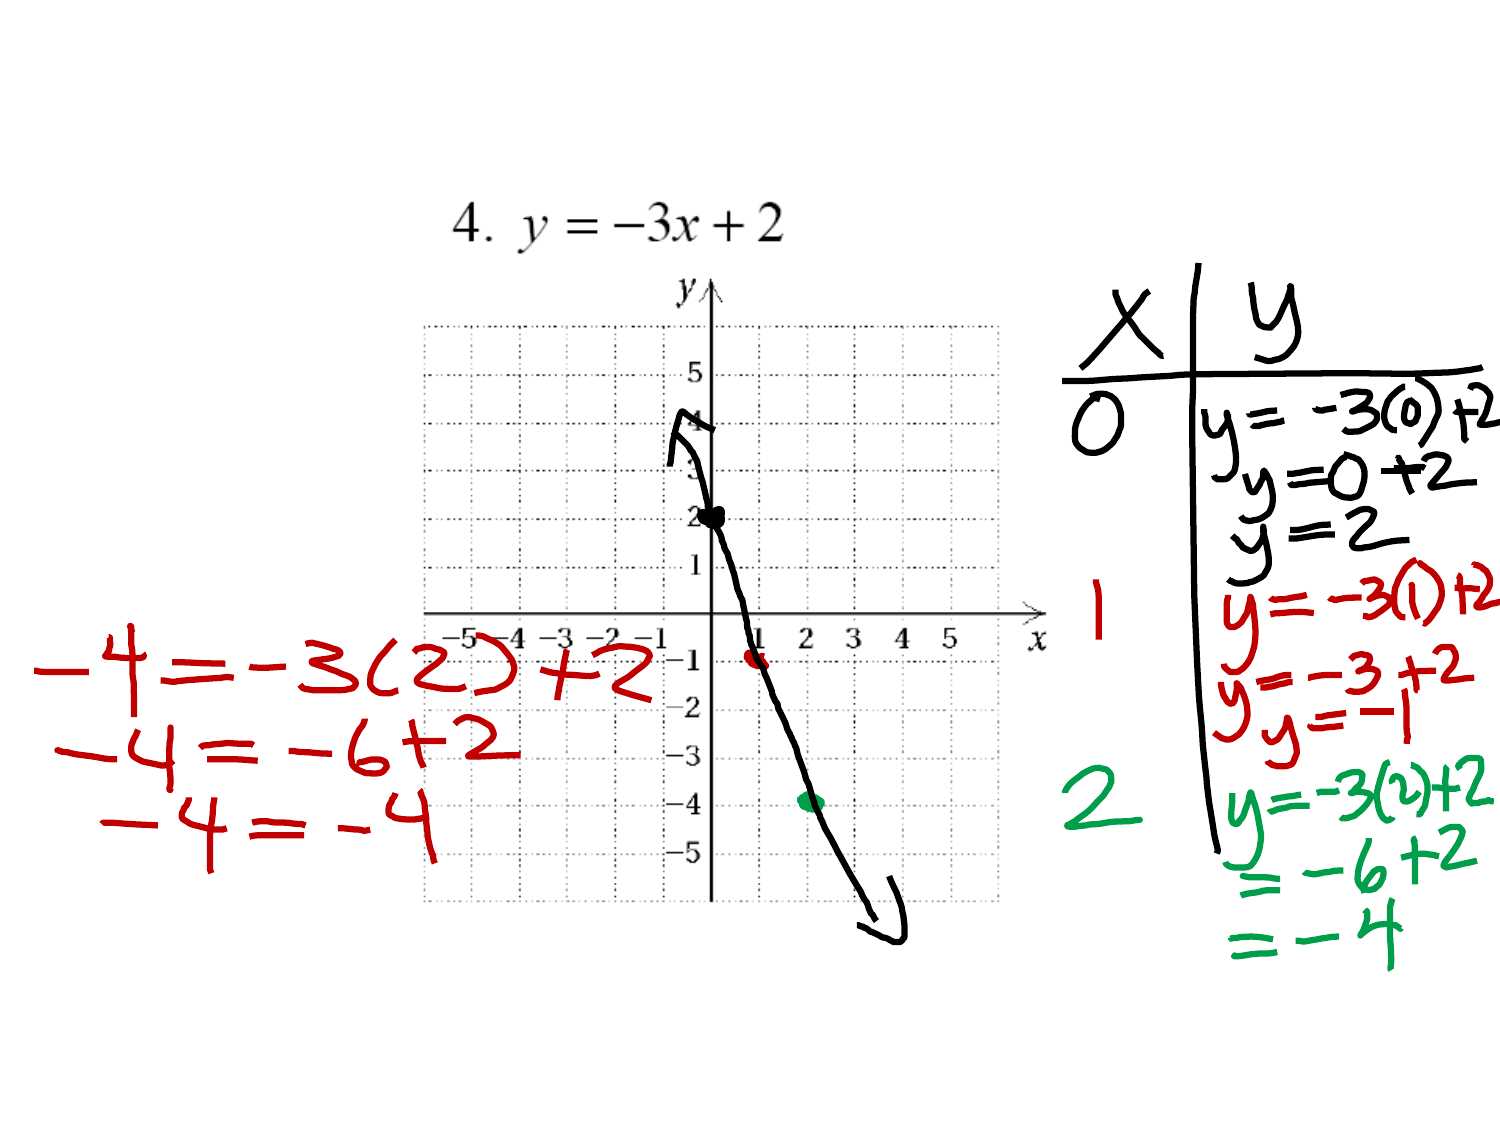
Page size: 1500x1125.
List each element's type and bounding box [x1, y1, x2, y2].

text_box [1403, 688, 1409, 744]
text_box [251, 820, 306, 827]
text_box [1346, 653, 1379, 693]
text_box [1413, 837, 1417, 885]
text_box [130, 729, 168, 767]
text_box [1340, 390, 1378, 433]
text_box [1191, 377, 1219, 854]
text_box [1288, 533, 1335, 540]
text_box [1263, 716, 1298, 768]
text_box [1213, 681, 1249, 741]
text_box [1096, 579, 1100, 640]
text_box [1383, 385, 1406, 431]
text_box [1096, 290, 1150, 355]
text_box [133, 649, 145, 659]
text_box [1393, 924, 1402, 930]
text_box [1230, 935, 1274, 941]
text_box [1316, 789, 1338, 794]
text_box [1345, 508, 1410, 550]
text_box [1308, 674, 1342, 679]
text_box [1268, 805, 1310, 814]
text_box [181, 797, 211, 830]
text_box [299, 642, 357, 692]
text_box [1356, 838, 1385, 894]
text_box [129, 625, 135, 718]
text_box [1337, 771, 1373, 820]
text_box [1249, 282, 1299, 362]
text_box [249, 834, 305, 838]
text_box [1289, 480, 1330, 486]
text_box [1271, 793, 1302, 801]
text_box [104, 636, 131, 659]
text_box [1361, 578, 1391, 618]
text_box [1096, 393, 1122, 454]
text_box [1414, 670, 1437, 674]
text_box [1127, 313, 1164, 357]
text_box [1457, 574, 1464, 615]
text_box [209, 797, 215, 874]
text_box [1295, 935, 1340, 943]
text_box [1241, 875, 1281, 880]
text_box [1223, 594, 1257, 673]
text_box [56, 749, 118, 761]
text_box [1403, 398, 1417, 425]
text_box [207, 758, 258, 762]
text_box [1359, 909, 1389, 937]
text_box [1251, 419, 1285, 427]
text_box [1402, 469, 1413, 494]
text_box [1438, 826, 1478, 869]
text_box [1227, 525, 1270, 585]
text_box [1256, 674, 1292, 683]
text_box [1422, 453, 1477, 489]
text_box [1393, 558, 1417, 618]
text_box [1096, 366, 1483, 382]
text_box [1233, 951, 1278, 957]
text_box [1469, 384, 1500, 426]
text_box [288, 750, 333, 755]
text_box [1303, 869, 1344, 876]
text_box [1419, 562, 1443, 625]
text_box [249, 665, 286, 669]
text_box [1240, 889, 1281, 897]
text_box [1203, 409, 1237, 481]
text_box [1330, 453, 1366, 499]
text_box [1410, 584, 1419, 619]
text_box [1389, 898, 1394, 971]
text_box [1096, 767, 1141, 825]
text_box [168, 726, 172, 791]
text_box [1444, 765, 1448, 787]
picture [409, 182, 1091, 943]
text_box [1248, 409, 1278, 416]
text_box [1457, 757, 1494, 805]
text_box [1260, 681, 1293, 689]
text_box [1434, 646, 1475, 682]
text_box [1192, 262, 1202, 373]
text_box [1290, 523, 1331, 531]
text_box [1473, 563, 1500, 609]
text_box [1375, 761, 1394, 822]
text_box [1287, 468, 1324, 475]
text_box [1416, 852, 1440, 858]
text_box [387, 792, 404, 821]
text_box [1270, 611, 1314, 616]
text_box [1224, 791, 1262, 869]
text_box [369, 639, 399, 695]
text_box [1391, 775, 1414, 803]
text_box [213, 817, 228, 831]
text_box [350, 718, 388, 775]
text_box [337, 827, 371, 832]
text_box [1314, 407, 1337, 412]
text_box [1397, 456, 1404, 467]
text_box [172, 661, 226, 665]
text_box [160, 676, 234, 683]
text_box [1240, 469, 1274, 522]
text_box [101, 821, 158, 827]
text_box [1415, 377, 1440, 447]
text_box [1431, 786, 1461, 790]
text_box [1114, 289, 1131, 317]
text_box [1456, 399, 1468, 443]
text_box [1315, 712, 1347, 718]
text_box [1410, 764, 1429, 816]
text_box [199, 742, 254, 749]
text_box [1269, 594, 1308, 601]
text_box [1400, 853, 1414, 859]
text_box [1309, 724, 1344, 730]
text_box [34, 669, 89, 673]
text_box [1407, 656, 1419, 692]
text_box [1328, 596, 1362, 601]
text_box [1398, 671, 1412, 676]
